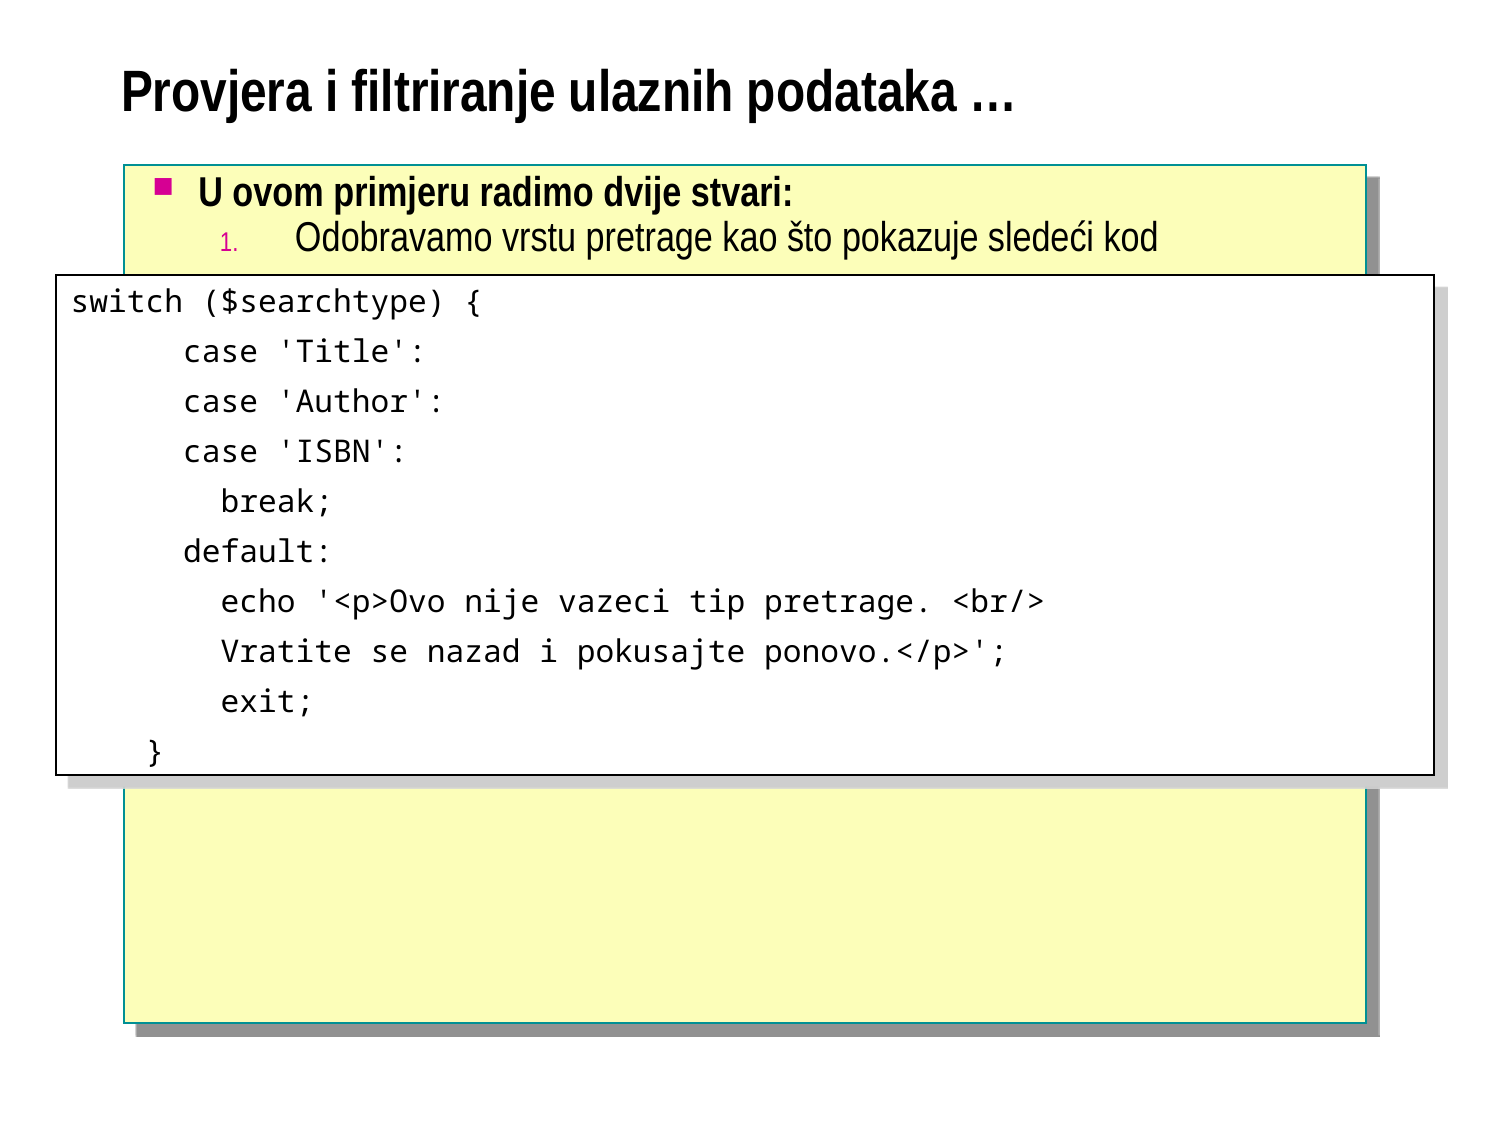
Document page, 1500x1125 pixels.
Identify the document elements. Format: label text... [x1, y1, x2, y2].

list U ovom primjeru radimo dvije stvari: Odobravamo vrstu pretrage kao što pokazuje sledeći kod Da bi se zaštitili od problematičnih unosa u polja za pretragu koristimo UNAPRIJED PRIPREMLJENE ISKAZE (engl. Prepared statements) [137, 163, 1353, 275]
list U ovom primjeru radimo dvije stvari: Odobravamo vrstu pretrage kao što pokazuje sledeći kod Da bi se zaštitili od problematičnih unosa u polja za pretragu koristimo UNAPRIJED PRIPREMLJENE ISKAZE (engl. Prepared statements) [137, 788, 1353, 1075]
text_box switch ($searchtype) { case 'Title': case 'Author': case 'ISBN': break; default: echo '<p>Ovo nije vazeci tip pretrage. <br/> Vratite se nazad i pokusajte ponovo.</p>'; exit; } [55, 275, 1434, 775]
title Provjera i filtriranje ulaznih podataka … [106, 25, 1450, 164]
